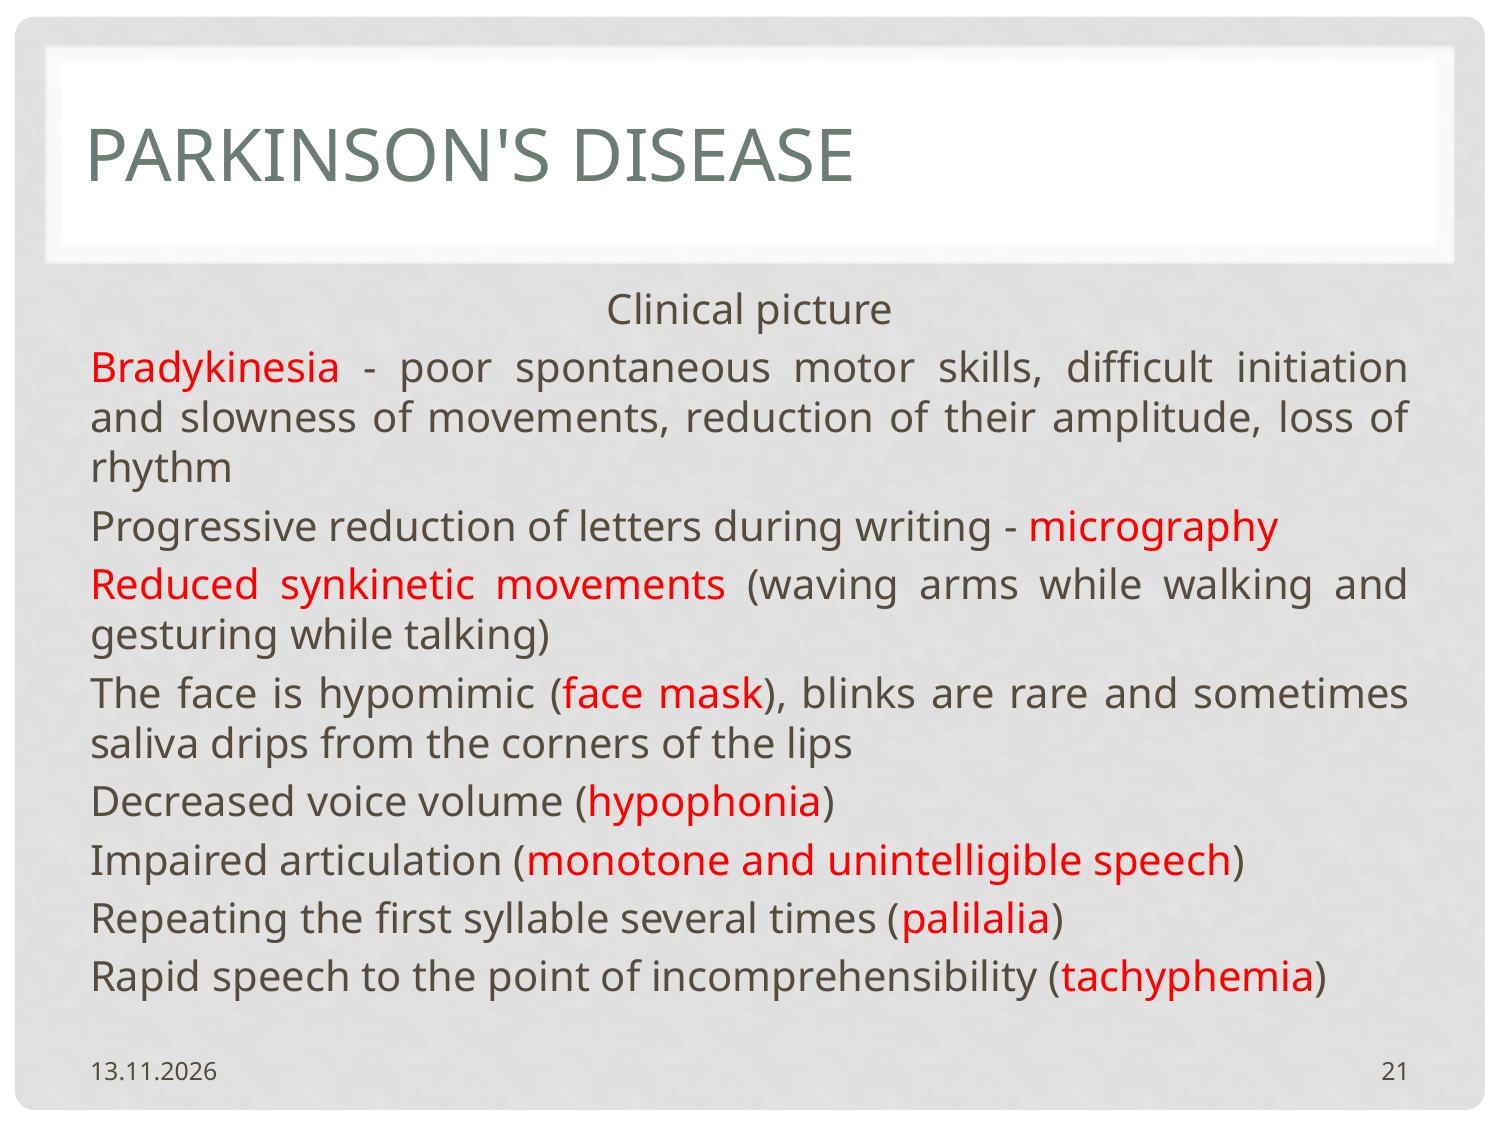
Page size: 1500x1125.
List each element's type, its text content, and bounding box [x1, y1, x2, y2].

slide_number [75, 1042, 425, 1103]
slide_number 21 [1074, 1042, 1425, 1103]
title PARKINSON'S DISEASE [69, 66, 1425, 238]
list Clinical picture Bradykinesia - poor spontaneous motor skills, difficult initiation and slowness of movements, reduction of their amplitude, loss of rhythm Progressive reduction of letters during writing - micrography Reduced synkinetic movements (waving arms while walking and gesturing while talking) The face is hypomimic (face mask), blinks are rare and sometimes saliva drips from the corners of the lips Decreased voice volume (hypophonia) Impaired articulation (monotone and unintelligible speech) Repeating the first syllable several times (palilalia) Rapid speech to the point of incomprehensibility (tachyphemia) [75, 275, 1425, 1100]
